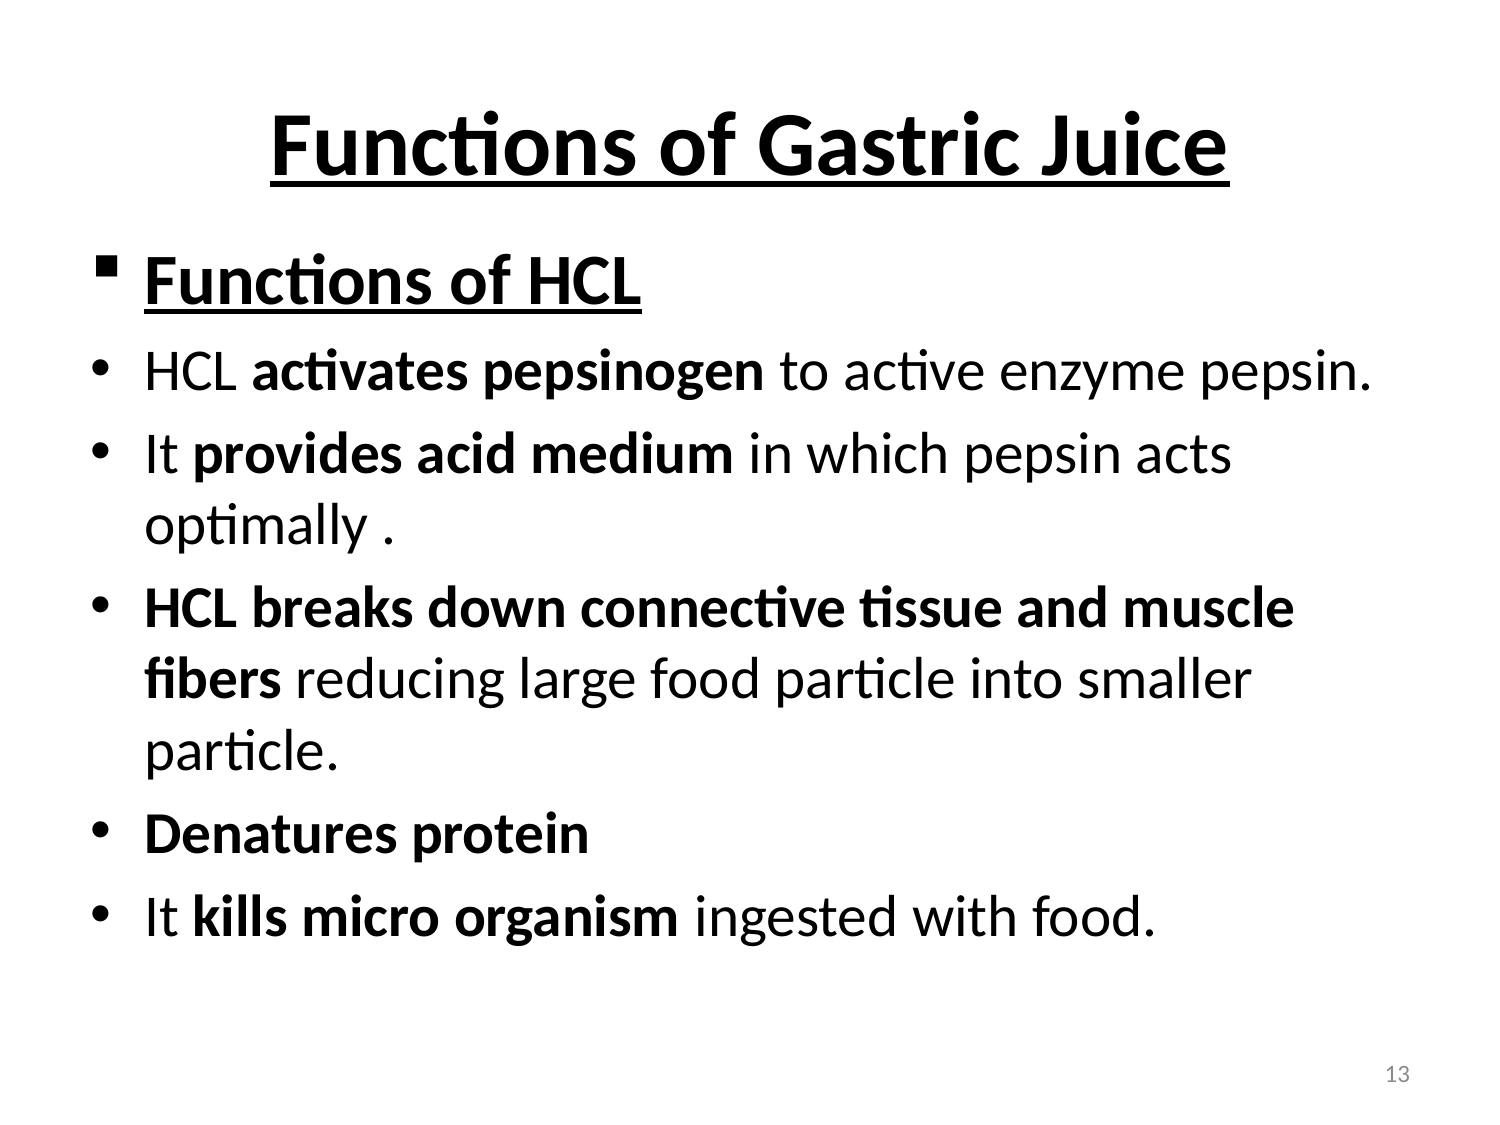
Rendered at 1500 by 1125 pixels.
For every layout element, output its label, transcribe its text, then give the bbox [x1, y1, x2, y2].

title Functions of Gastric Juice [75, 45, 1425, 224]
list Functions of HCL HCL activates pepsinogen to active enzyme pepsin. It provides acid medium in which pepsin acts optimally . HCL breaks down connective tissue and muscle fibers reducing large food particle into smaller particle. Denatures protein It kills micro organism ingested with food. [75, 224, 1425, 1005]
slide_number 13 [1074, 1042, 1425, 1103]
